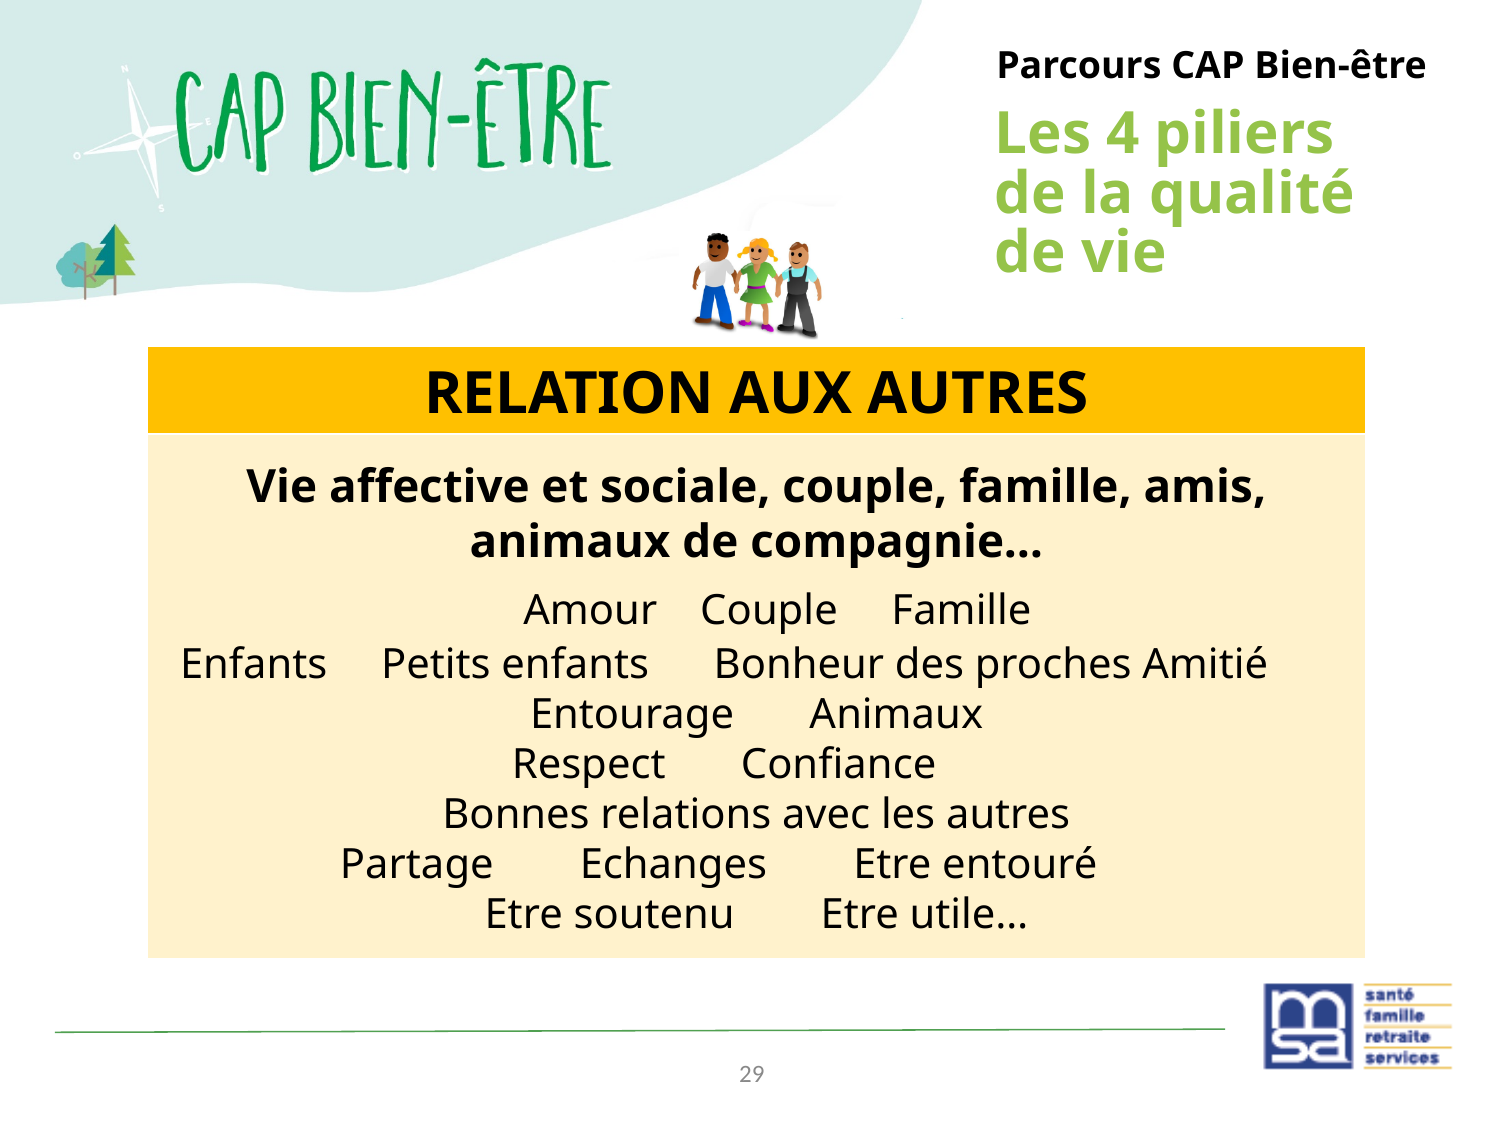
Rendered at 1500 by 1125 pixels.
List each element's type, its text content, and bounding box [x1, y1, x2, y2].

picture [0, 0, 941, 340]
text_box Les 4 piliers de la qualité de vie [961, 113, 1388, 277]
text_box Vie affective et sociale, couple, famille, amis, animaux de compagnie… Amour Couple Famille Enfants Petits enfants Bonheur des proches Amitié Entourage Animaux Respect Confiance Bonnes relations avec les autres Partage Echanges Etre entouré Etre soutenu Etre utile… [146, 434, 1367, 959]
slide_number – 29 [560, 1027, 1245, 1042]
text_box 29 [54, 1042, 1245, 1103]
text_box Parcours CAP Bien-être [968, 34, 1455, 94]
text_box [54, 1028, 1226, 1033]
text_box RELATION AUX AUTRES [146, 345, 1367, 434]
picture [1250, 929, 1476, 1125]
